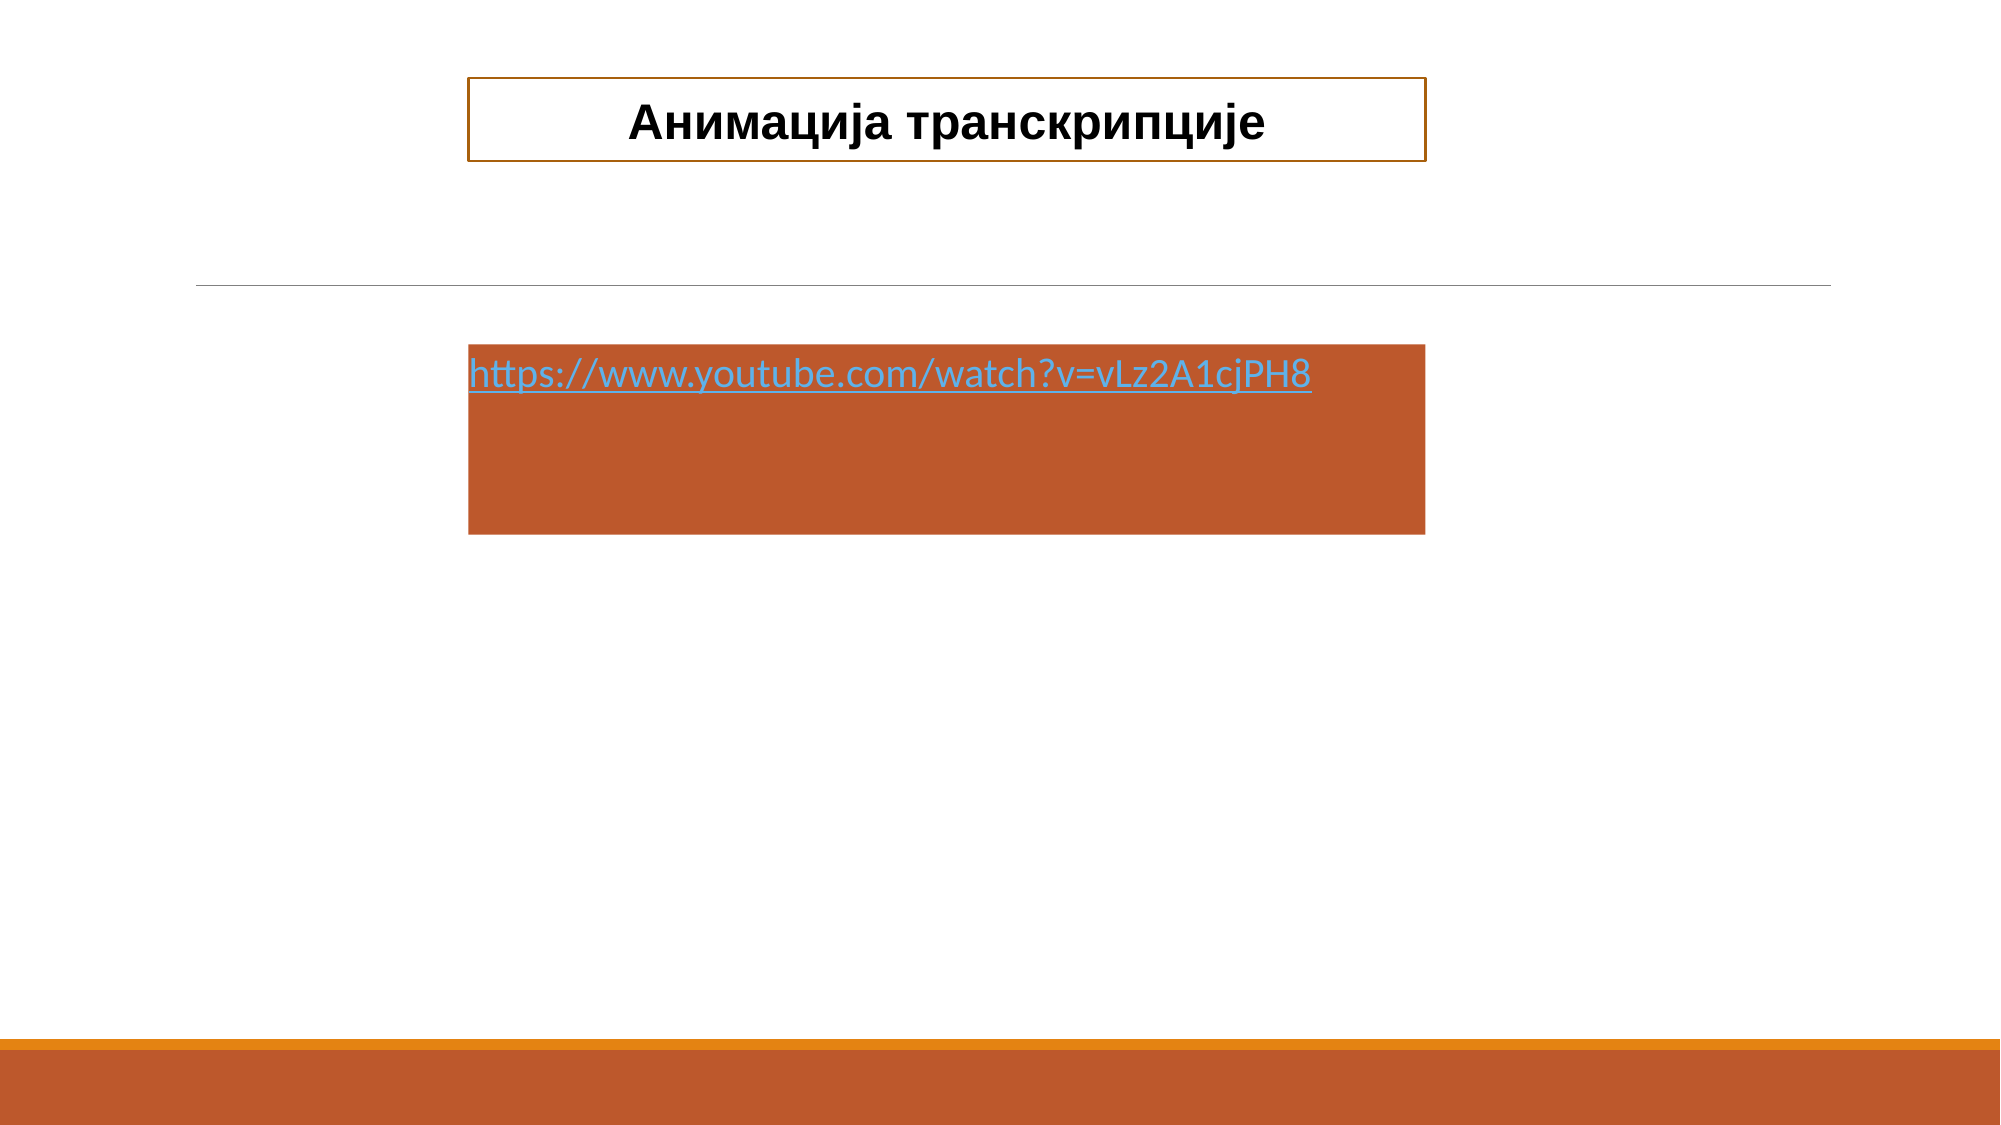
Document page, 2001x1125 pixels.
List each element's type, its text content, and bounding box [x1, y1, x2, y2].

text_box Анимација транскрипције [467, 77, 1427, 162]
list https://www.youtube.com/watch?v=vLz2A1cjPH8 [468, 344, 1426, 535]
